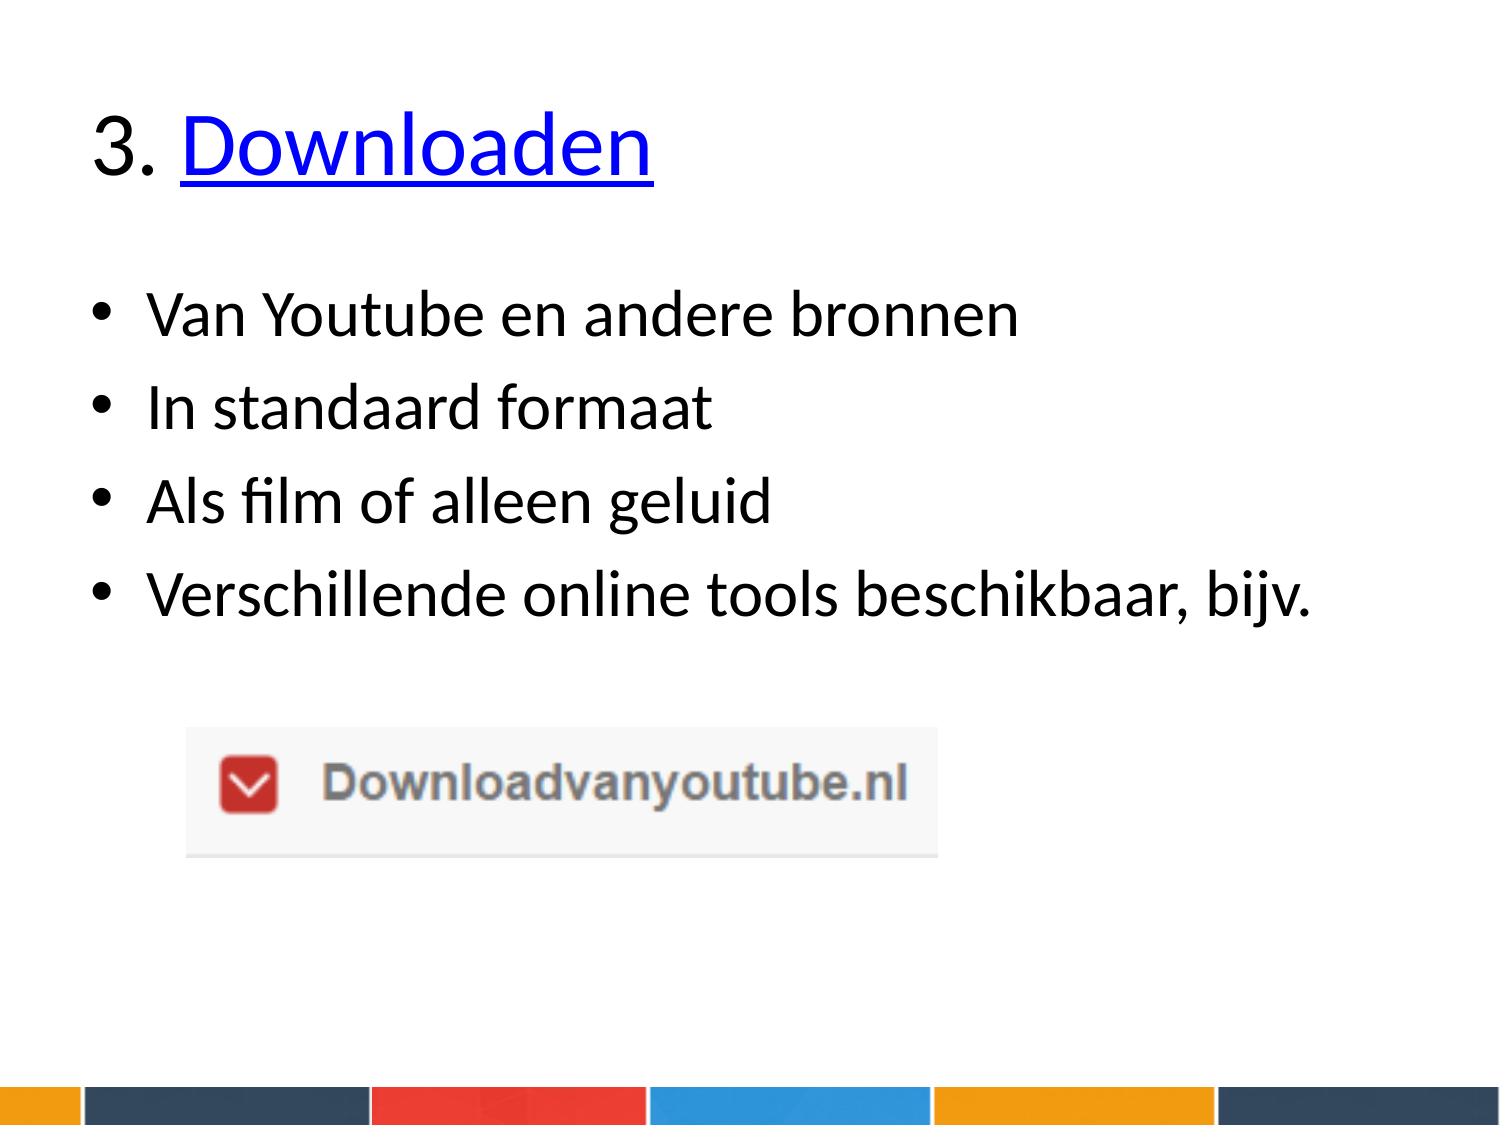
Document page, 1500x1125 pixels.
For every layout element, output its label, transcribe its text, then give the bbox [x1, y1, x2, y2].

title 3. Downloaden [75, 45, 1425, 233]
picture [185, 727, 938, 858]
picture [0, 1087, 1500, 1125]
list Van Youtube en andere bronnen In standaard formaat Als film of alleen geluid Verschillende online tools beschikbaar, bijv. [75, 262, 1425, 1005]
